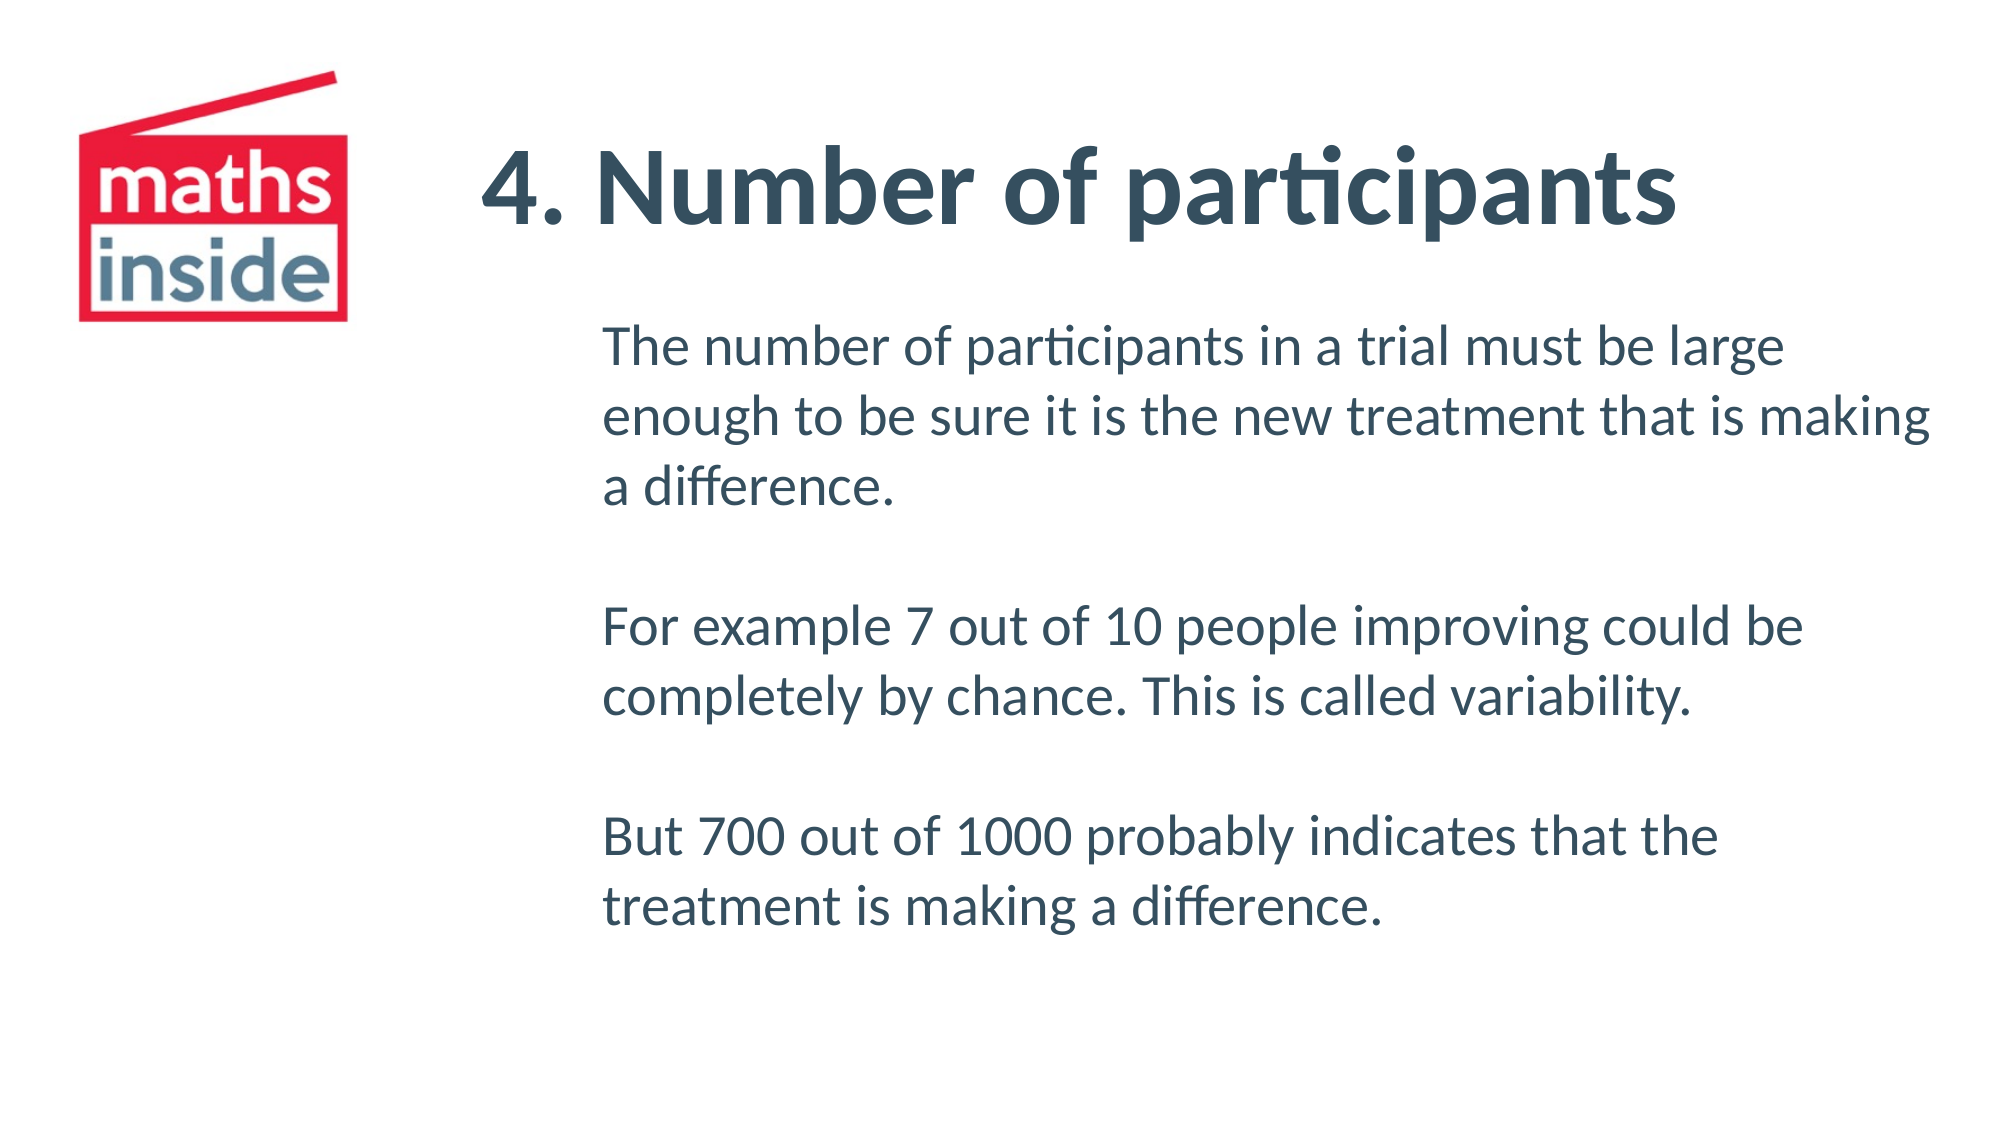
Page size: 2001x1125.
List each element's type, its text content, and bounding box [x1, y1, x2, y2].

text_box The number of participants in a trial must be large enough to be sure it is the new treatment that is making a difference. For example 7 out of 10 people improving could be completely by chance. This is called variability. But 700 out of 1000 probably indicates that the treatment is making a difference. [596, 301, 1961, 1125]
text_box 4. Number of participants [475, 106, 1925, 287]
picture [70, 62, 357, 331]
